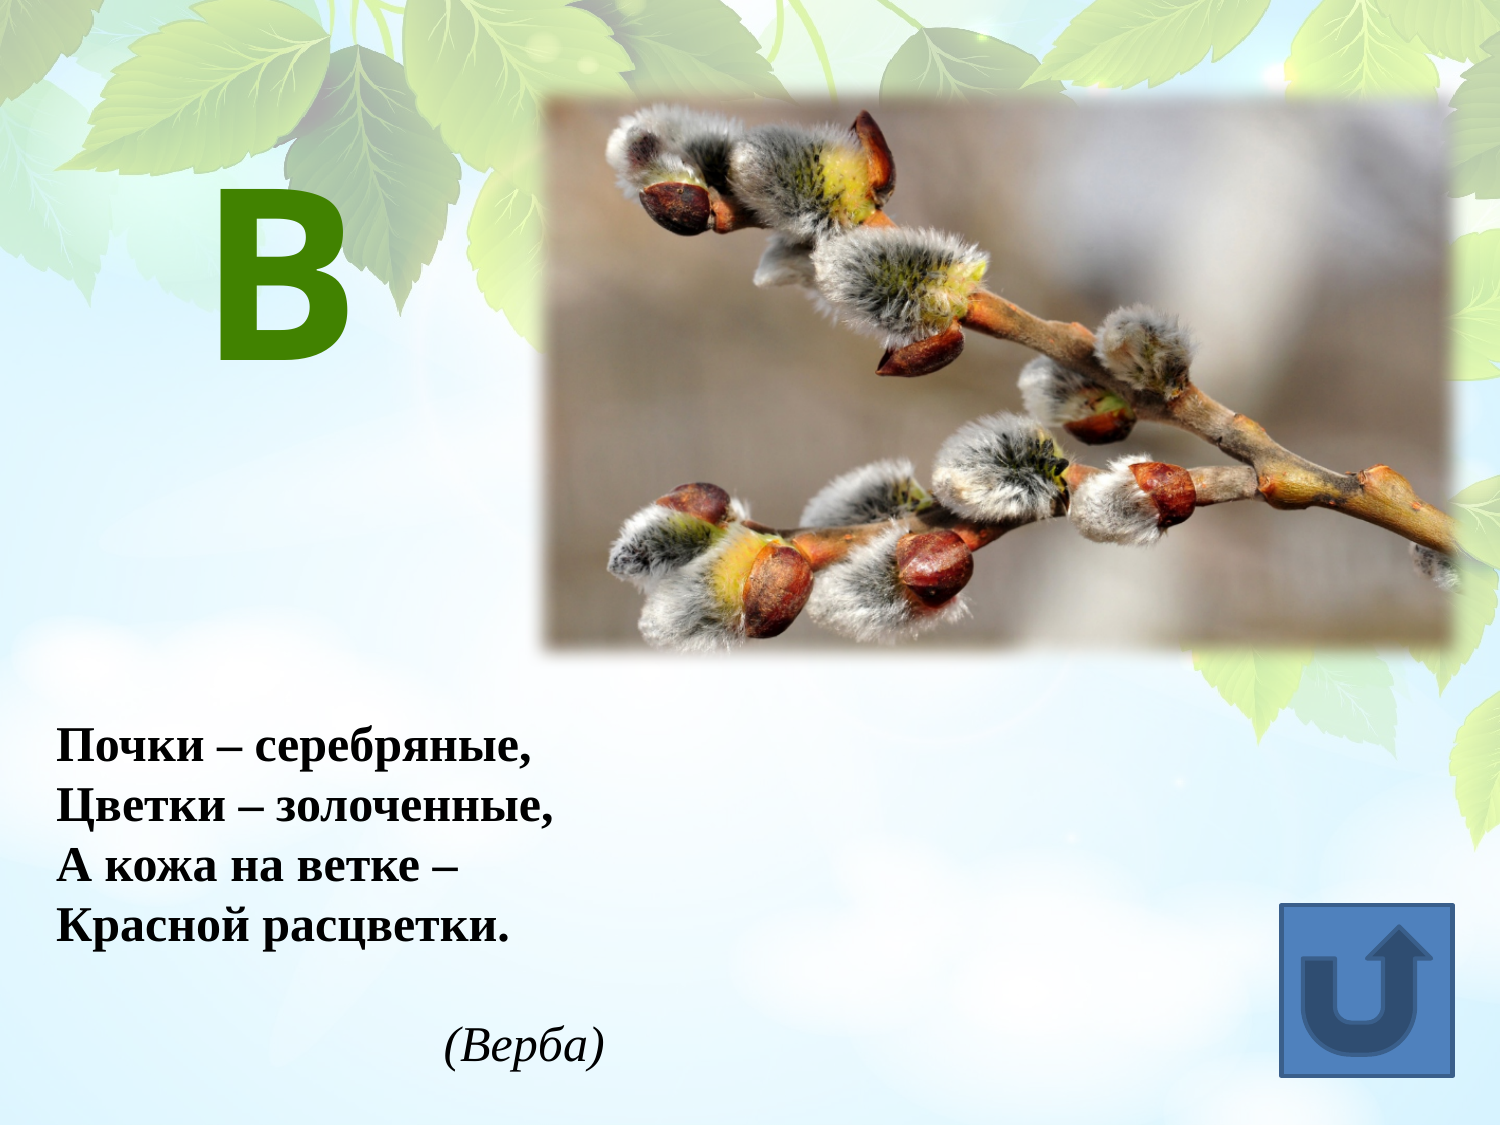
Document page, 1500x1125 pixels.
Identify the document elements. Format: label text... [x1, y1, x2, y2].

picture [525, 77, 1471, 670]
text_box [1279, 903, 1455, 1078]
text_box Почки – серебряные, Цветки – золоченные, А кожа на ветке – Красной расцветки. (Верба) [41, 704, 792, 1125]
text_box В [185, 113, 376, 416]
